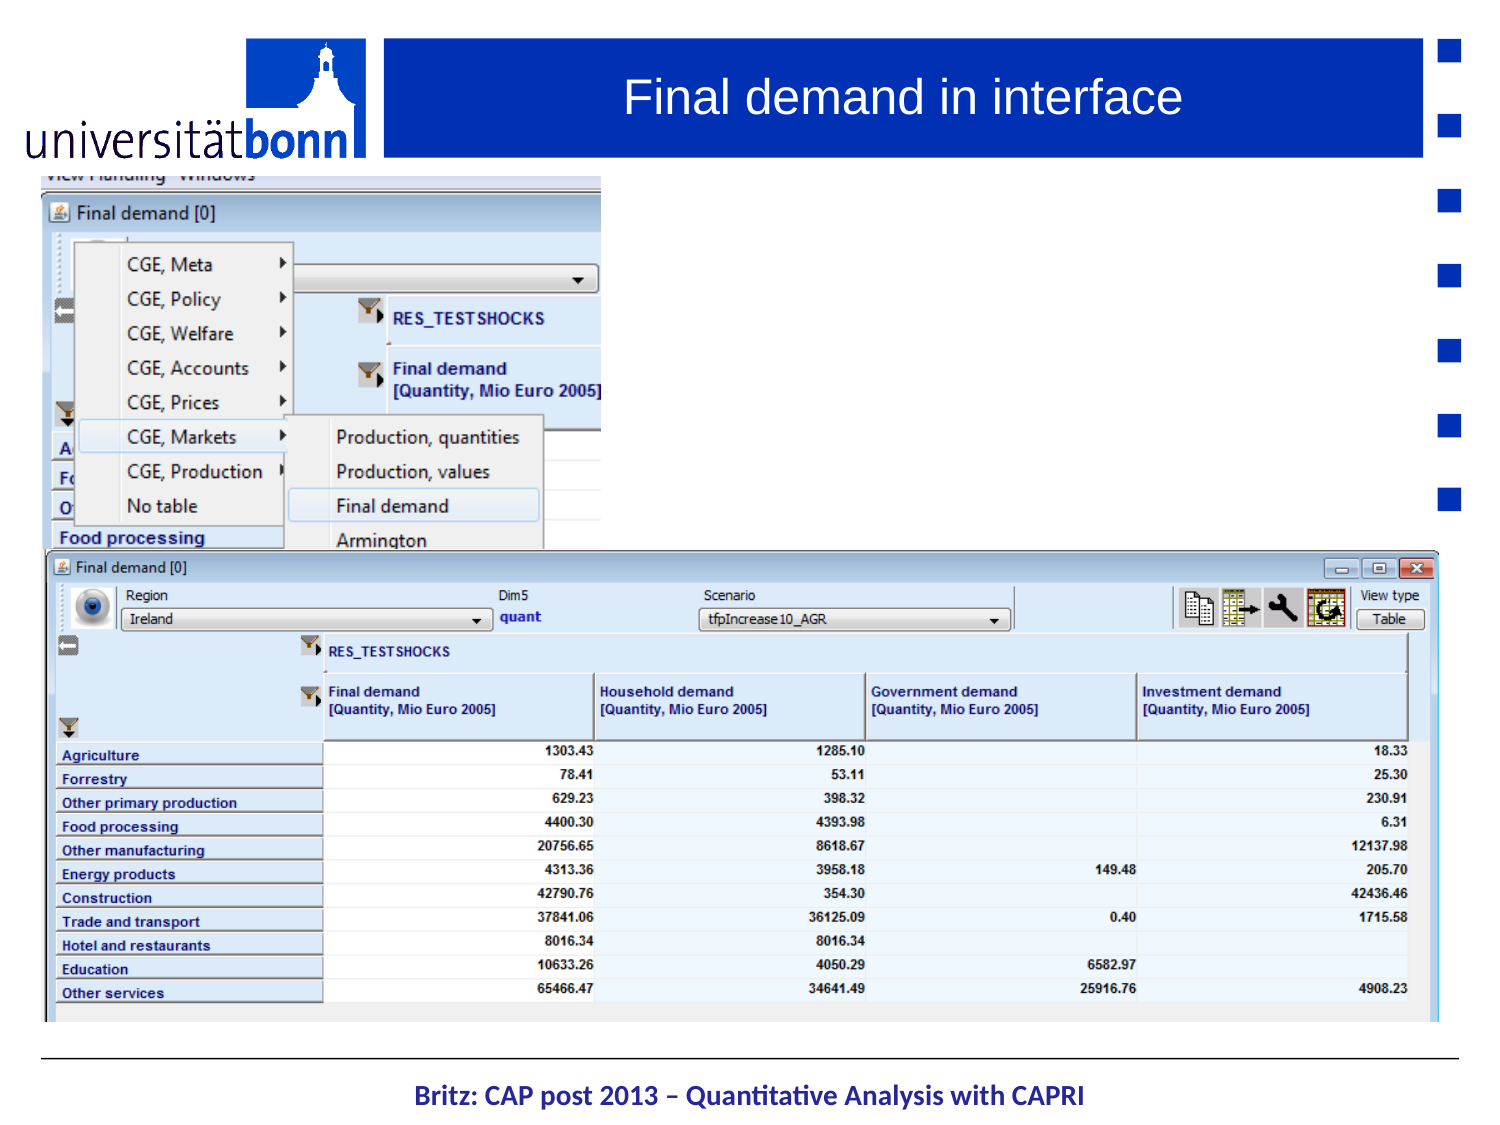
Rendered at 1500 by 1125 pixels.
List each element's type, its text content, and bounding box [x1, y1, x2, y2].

title Final demand in interface [383, 38, 1424, 158]
footer Britz: CAP post 2013 – Quantitative Analysis with CAPRI [40, 1070, 1460, 1107]
picture [24, 36, 368, 160]
picture [40, 176, 1439, 1022]
